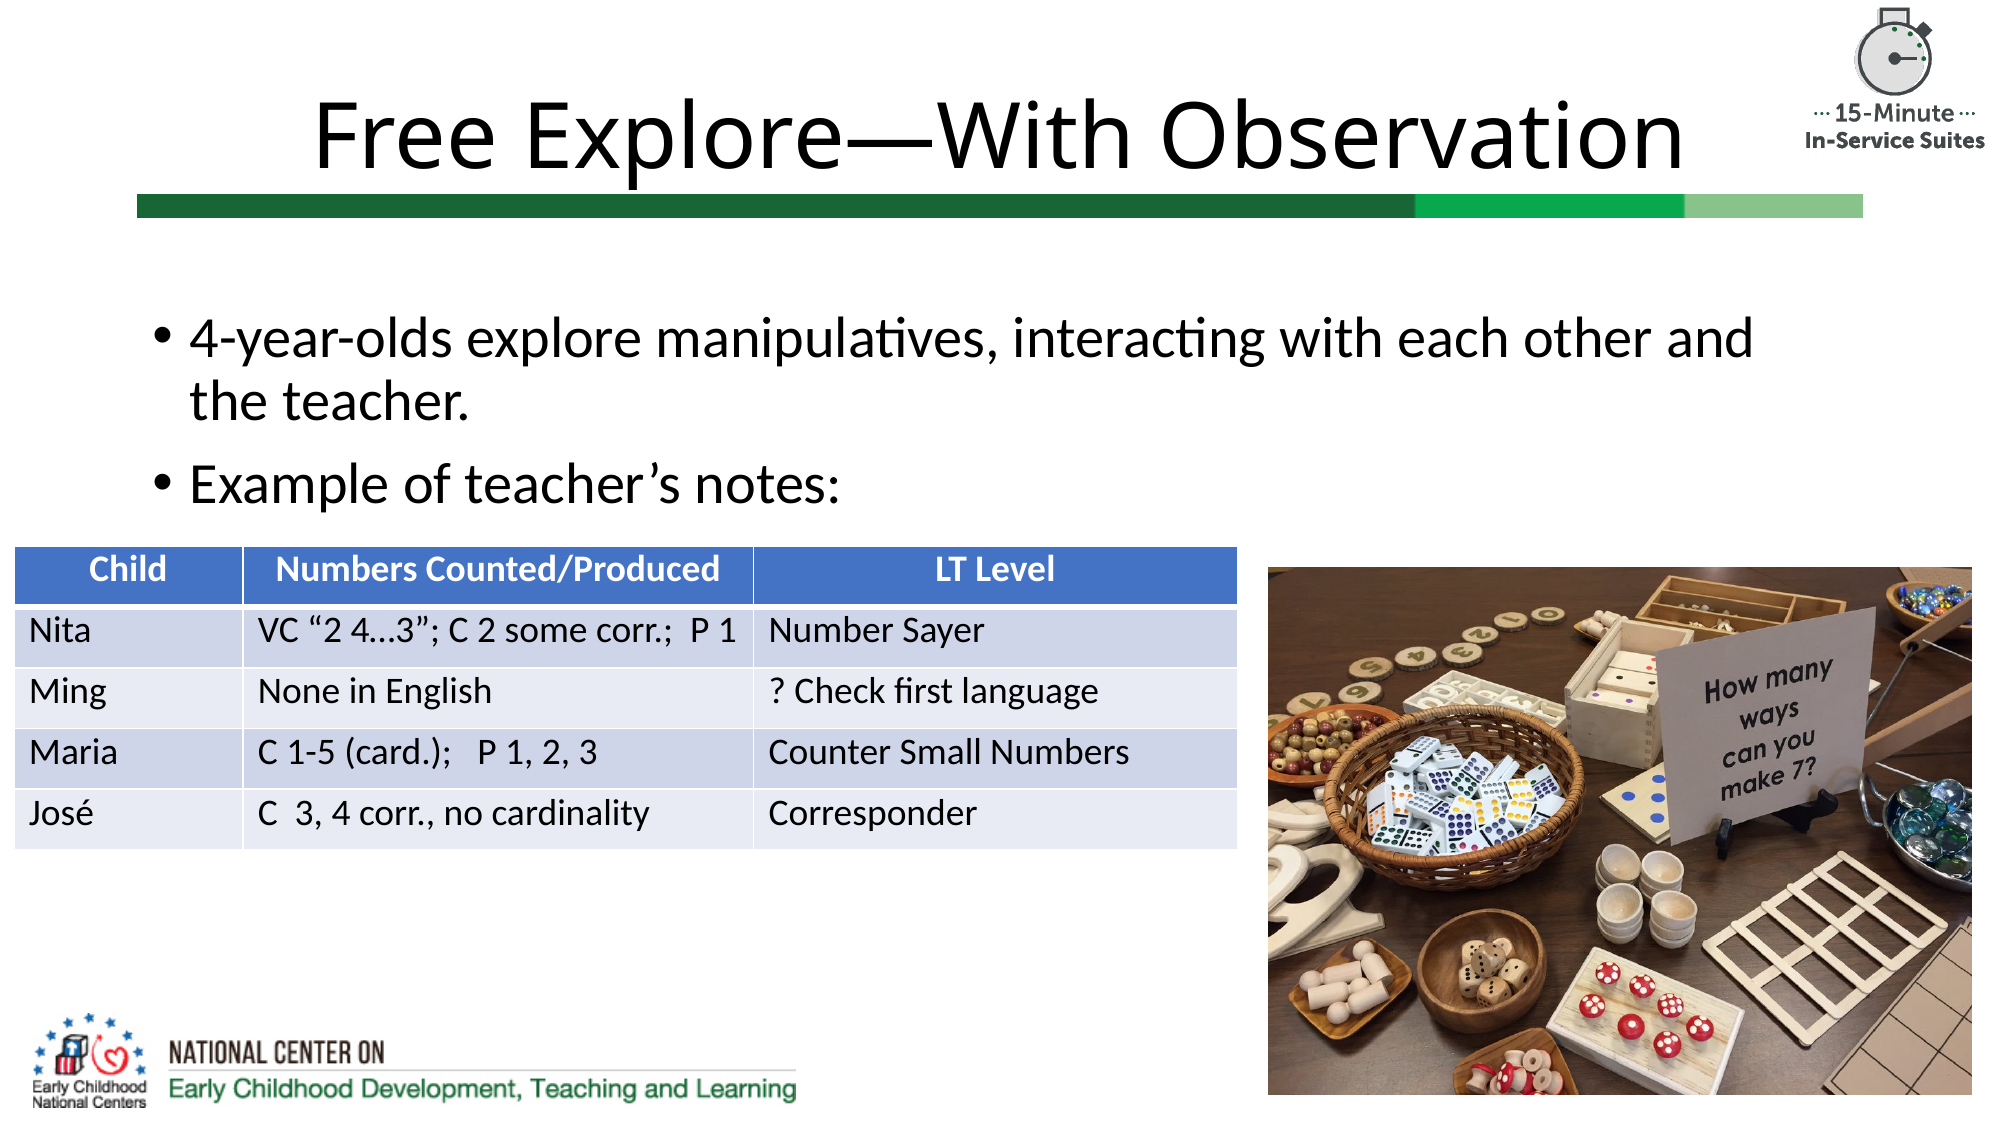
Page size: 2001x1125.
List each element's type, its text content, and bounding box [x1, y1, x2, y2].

table_cell Ming [15, 669, 242, 728]
table_header LT Level [754, 547, 1237, 604]
table_cell VC “2 4…3”; C 2 some corr.; P 1 [244, 610, 753, 667]
table_cell Number Sayer [754, 610, 1237, 667]
list 4-year-olds explore manipulatives, interacting with each other and the teacher. Example of teacher’s notes: [137, 299, 1863, 1014]
picture [1268, 567, 1972, 1095]
table_cell José [15, 790, 242, 849]
table_cell Corresponder [754, 790, 1237, 849]
table_cell C 1-5 (card.); P 1, 2, 3 [244, 729, 753, 788]
table_cell ? Check first language [754, 669, 1237, 728]
table_cell Maria [15, 729, 242, 788]
table_cell Counter Small Numbers [754, 729, 1237, 788]
picture [33, 1013, 796, 1108]
picture [1790, 0, 1999, 161]
title Free Explore—With Observation [137, 59, 1863, 218]
table_cell Nita [15, 610, 242, 667]
table_cell C 3, 4 corr., no cardinality [244, 790, 753, 849]
table_header Child [15, 547, 242, 604]
table_cell None in English [244, 669, 753, 728]
table_header Numbers Counted/Produced [244, 547, 753, 604]
